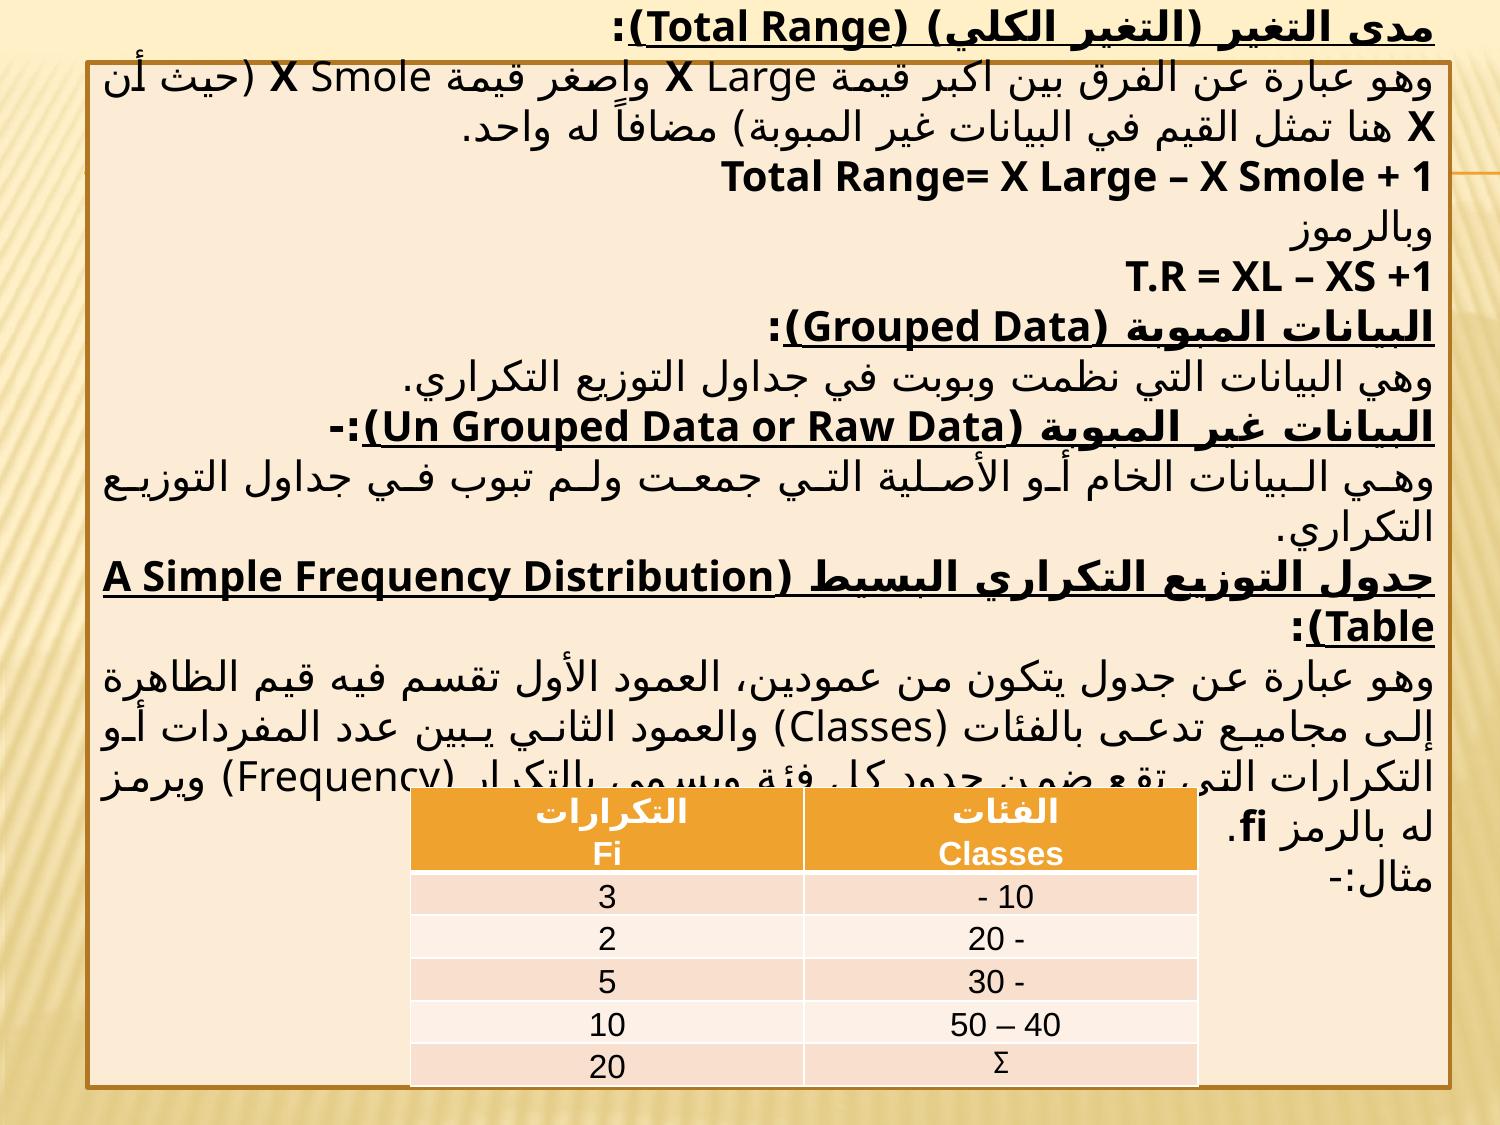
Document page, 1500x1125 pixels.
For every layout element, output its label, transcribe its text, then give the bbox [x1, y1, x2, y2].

table_cell 10 - [805, 875, 1197, 914]
table_cell 20 [411, 1044, 803, 1085]
table_cell 30 - [805, 959, 1197, 1000]
table_header الفئات Classes [805, 788, 1197, 870]
table_cell 2 [411, 916, 803, 957]
text_box مدى التغير (التغير الكلي) (Total Range): وهو عبارة عن الفرق بين اكبر قيمة X Large واصغر قيمة X Smole (حيث أن X هنا تمثل القيم في البيانات غير المبوبة) مضافاً له واحد. Total Range= X Large – X Smole + 1 وبالرموز T.R = XL – XS +1 البيانات المبوبة (Grouped Data): وهي البيانات التي نظمت وبوبت في جداول التوزيع التكراري. البيانات غير المبوبة (Un Grouped Data or Raw Data):- وهي البيانات الخام أو الأصلية التي جمعت ولم تبوب في جداول التوزيع التكراري. جدول التوزيع التكراري البسيط (A Simple Frequency Distribution Table): وهو عبارة عن جدول يتكون من عمودين، العمود الأول تقسم فيه قيم الظاهرة إلى مجاميع تدعى بالفئات (Classes) والعمود الثاني يبين عدد المفردات أو التكرارات التي تقع ضمن حدود كل فئة ويسمى بالتكرار (Frequency) ويرمز له بالرمز fi. مثال:- [85, 60, 1452, 1090]
table_cell 10 [411, 1002, 803, 1042]
table_cell 5 [411, 959, 803, 1000]
table_cell 3 [411, 875, 803, 914]
table_cell Σ [805, 1044, 1197, 1085]
table_cell 20 - [805, 916, 1197, 957]
table_header التكرارات Fi [411, 788, 803, 870]
table_cell 40 – 50 [805, 1002, 1197, 1042]
